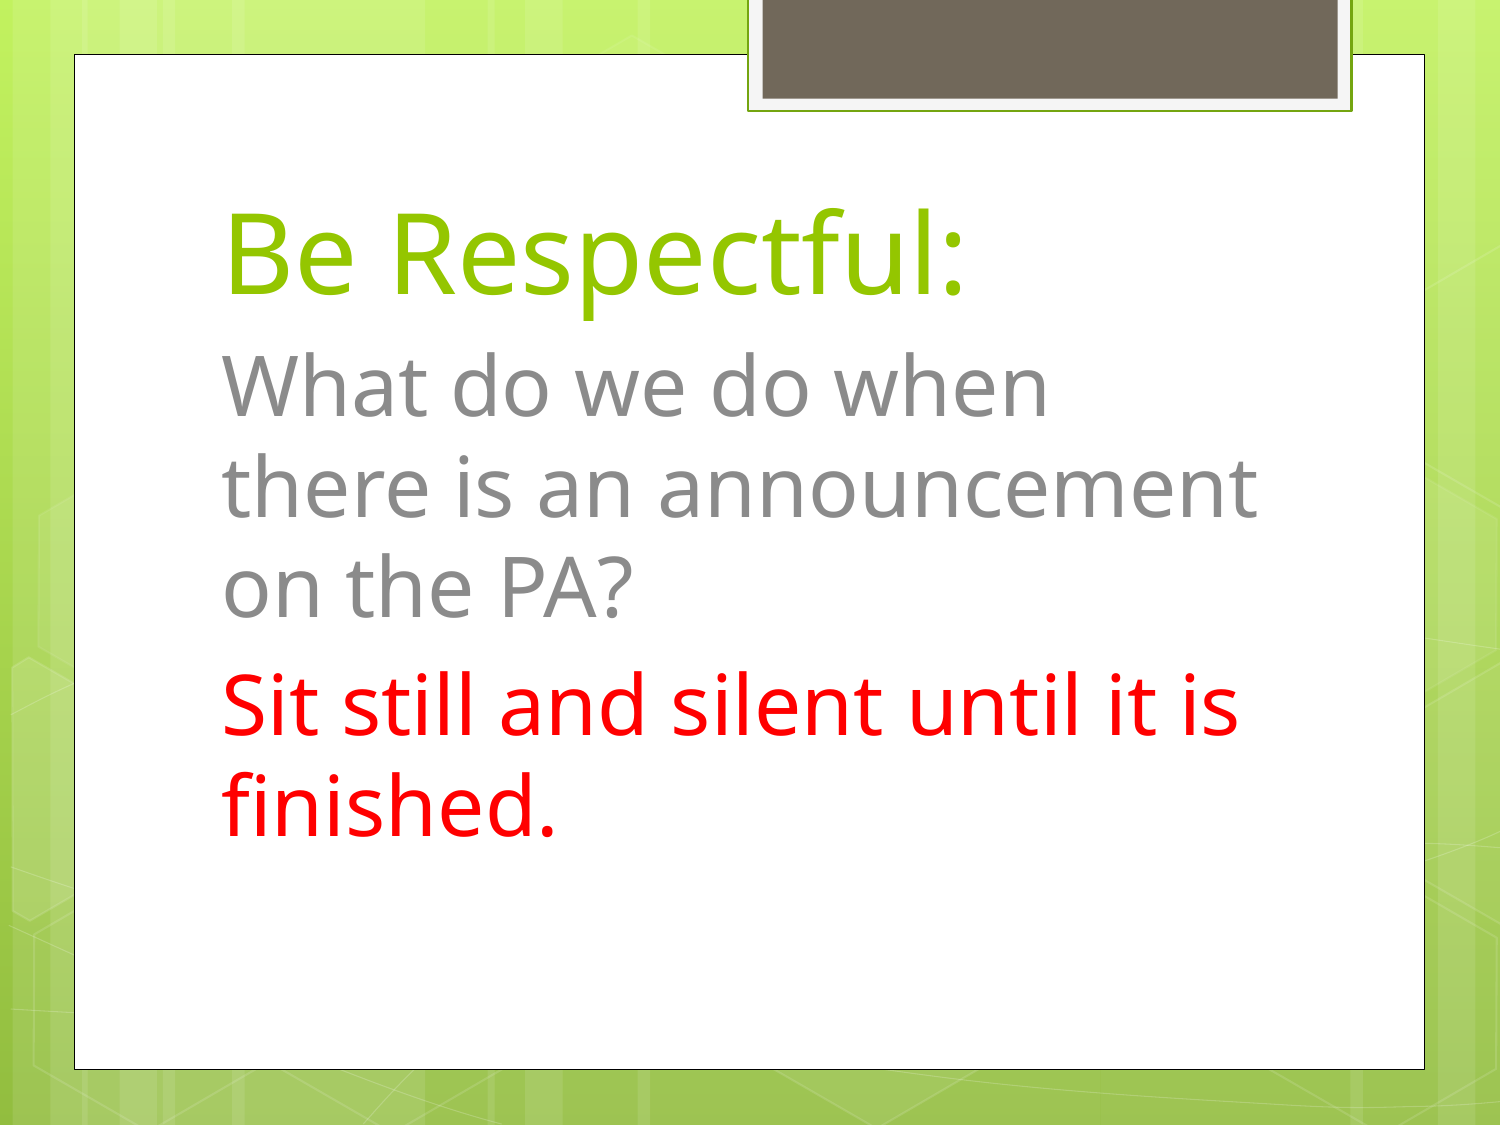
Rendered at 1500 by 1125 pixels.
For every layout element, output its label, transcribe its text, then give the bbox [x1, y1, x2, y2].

title Be Respectful: [206, 174, 1296, 324]
list What do we do when there is an announcement on the PA? Sit still and silent until it is finished. [206, 324, 1296, 950]
